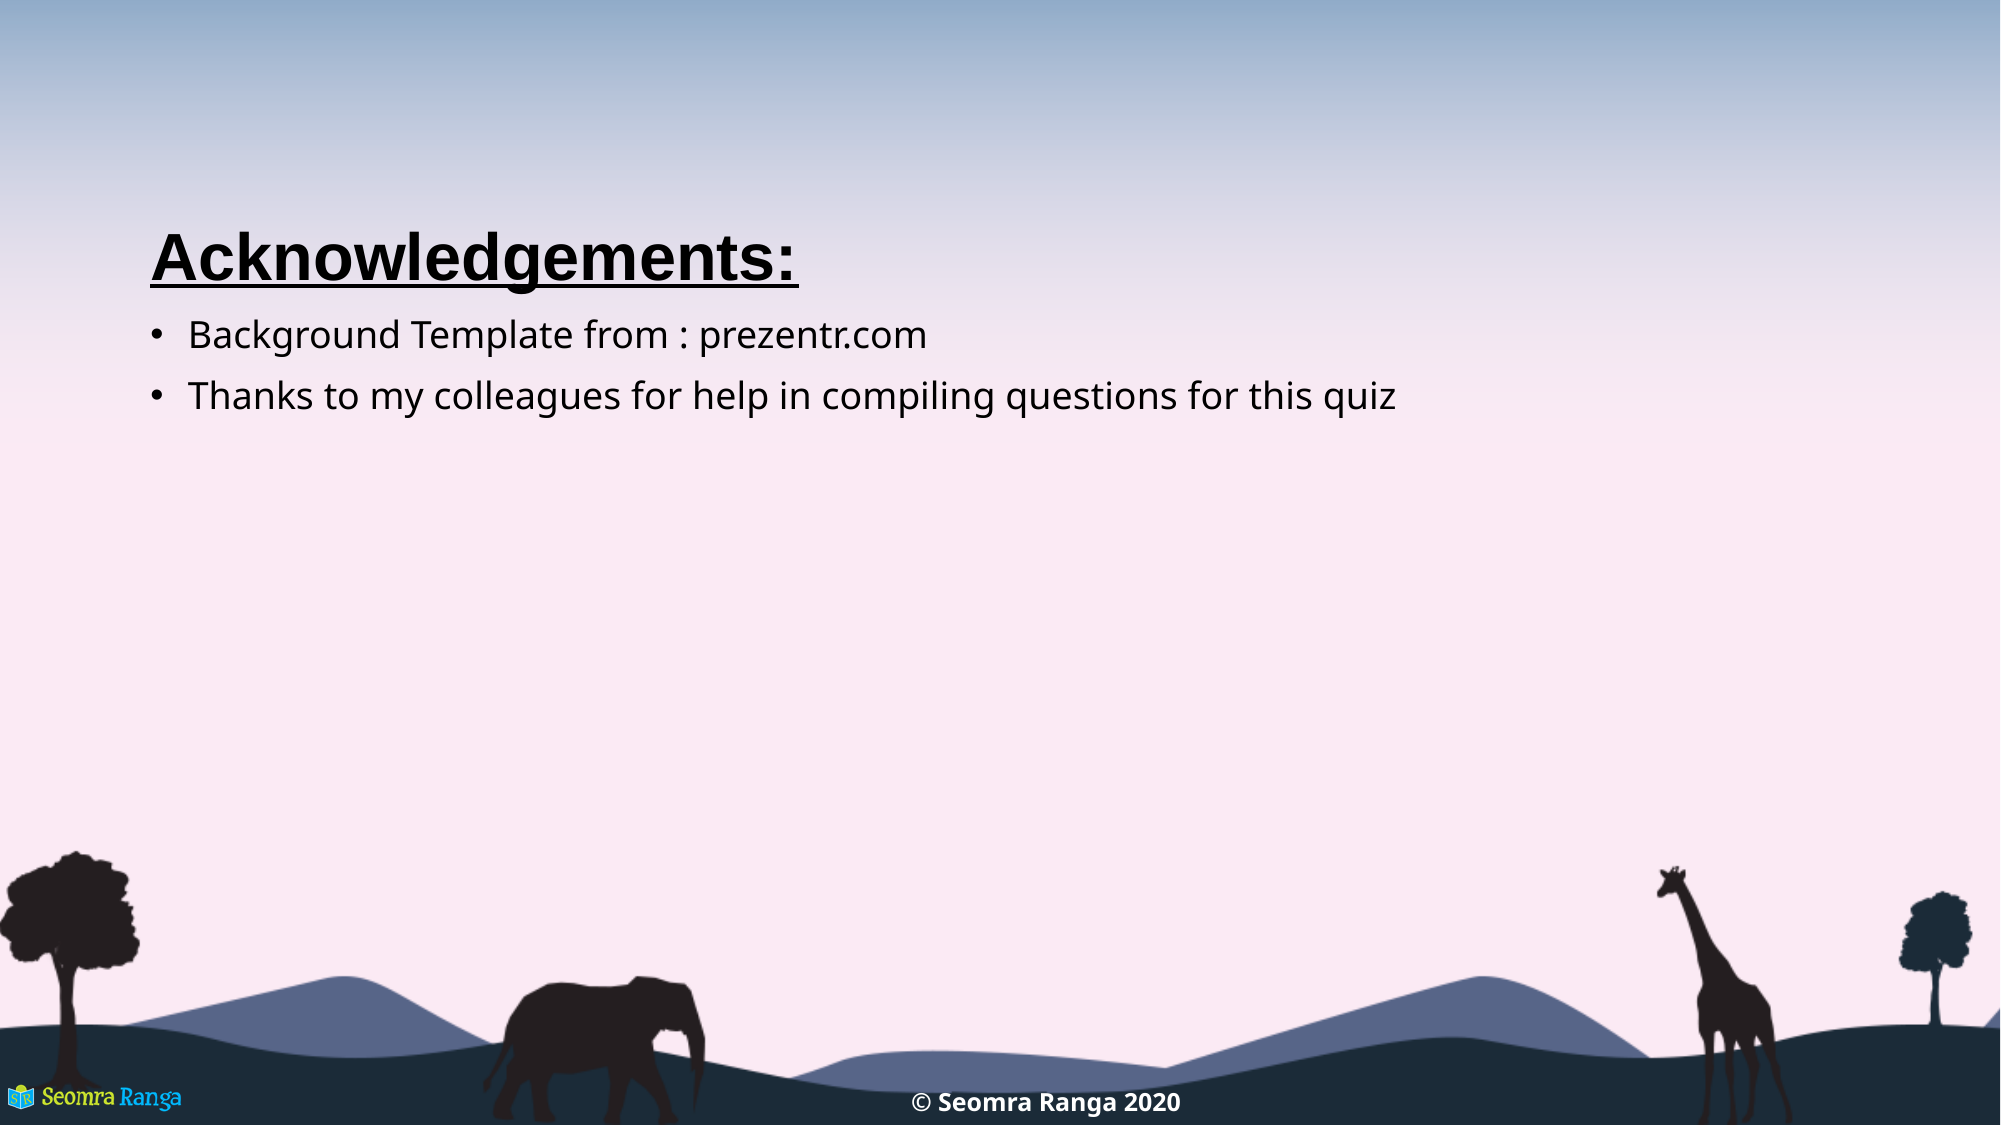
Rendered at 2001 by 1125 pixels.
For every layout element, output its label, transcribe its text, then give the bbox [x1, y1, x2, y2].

list Acknowledgements: Background Template from : prezentr.com Thanks to my colleagues for help in compiling questions for this quiz [135, 215, 1861, 936]
picture [0, 0, 2001, 1125]
text_box © Seomra Ranga 2020 www.seomraranga.com [762, 1079, 1330, 1125]
